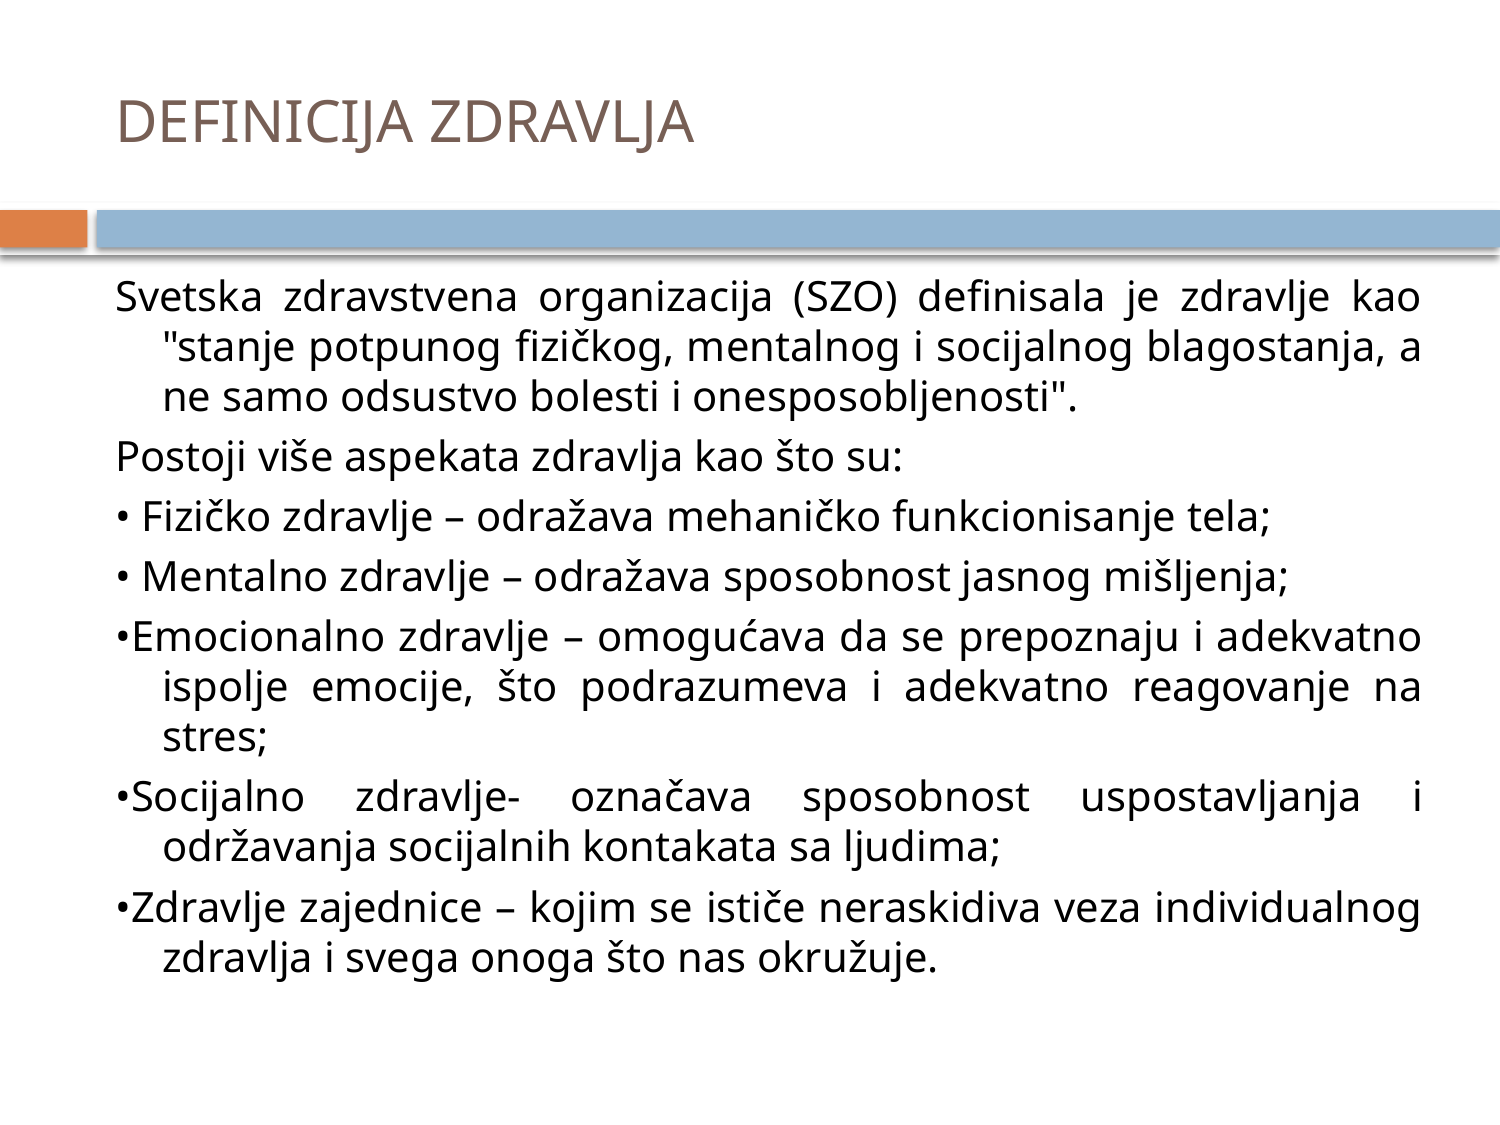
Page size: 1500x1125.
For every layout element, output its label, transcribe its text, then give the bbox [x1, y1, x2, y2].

title DEFINICIJA ZDRAVLJA [100, 37, 1438, 200]
list Svetska zdravstvena organizacija (SZO) definisala je zdravlje kao "stanje potpunog fizičkog, mentalnog i socijalnog blagostanja, a ne samo odsustvo bolesti i onesposobljenosti". Postoji više aspekata zdravlja kao što su: • Fizičko zdravlje – odražava mehaničko funkcionisanje tela; • Mentalno zdravlje – odražava sposobnost jasnog mišljenja; •Emocionalno zdravlje – omogućava da se prepoznaju i adekvatno ispolje emocije, što podrazumeva i adekvatno reagovanje na stres; •Socijalno zdravlje- označava sposobnost uspostavljanja i održavanja socijalnih kontakata sa ljudima; •Zdravlje zajednice – kojim se ističe neraskidiva veza individualnog zdravlja i svega onoga što nas okružuje. [100, 262, 1438, 1000]
